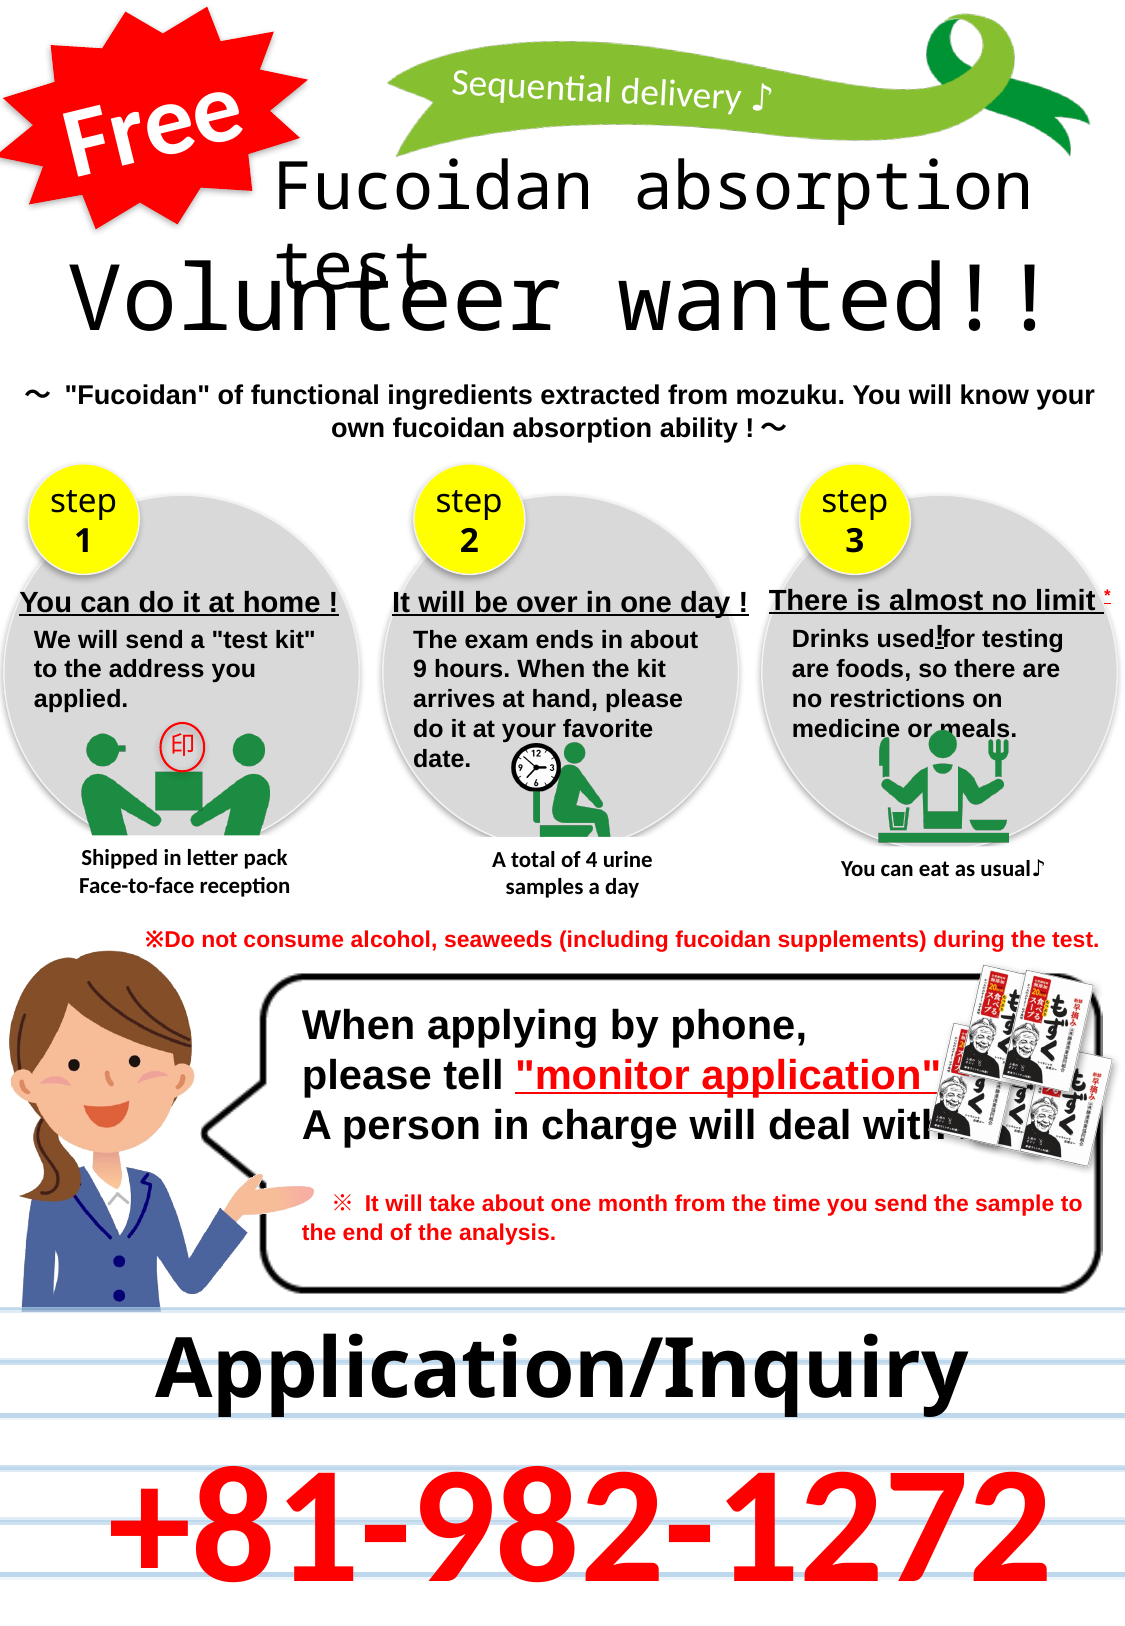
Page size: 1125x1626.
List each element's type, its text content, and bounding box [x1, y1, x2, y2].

picture [1103, 1057, 1113, 1099]
text_box Fucoidan absorption test [258, 135, 1099, 231]
text_box Volunteer wanted!! [0, 231, 1125, 357]
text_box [3, 463, 1125, 961]
text_box 〜 "Fucoidan" of functional ingredients extracted from mozuku. You will know your own fucoidan absorption ability !〜 [3, 370, 1115, 451]
picture [939, 970, 1102, 1161]
picture [0, 1306, 1125, 1625]
picture [382, 0, 1101, 211]
text_box Free [0, 5, 309, 230]
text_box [0, 966, 1103, 1305]
